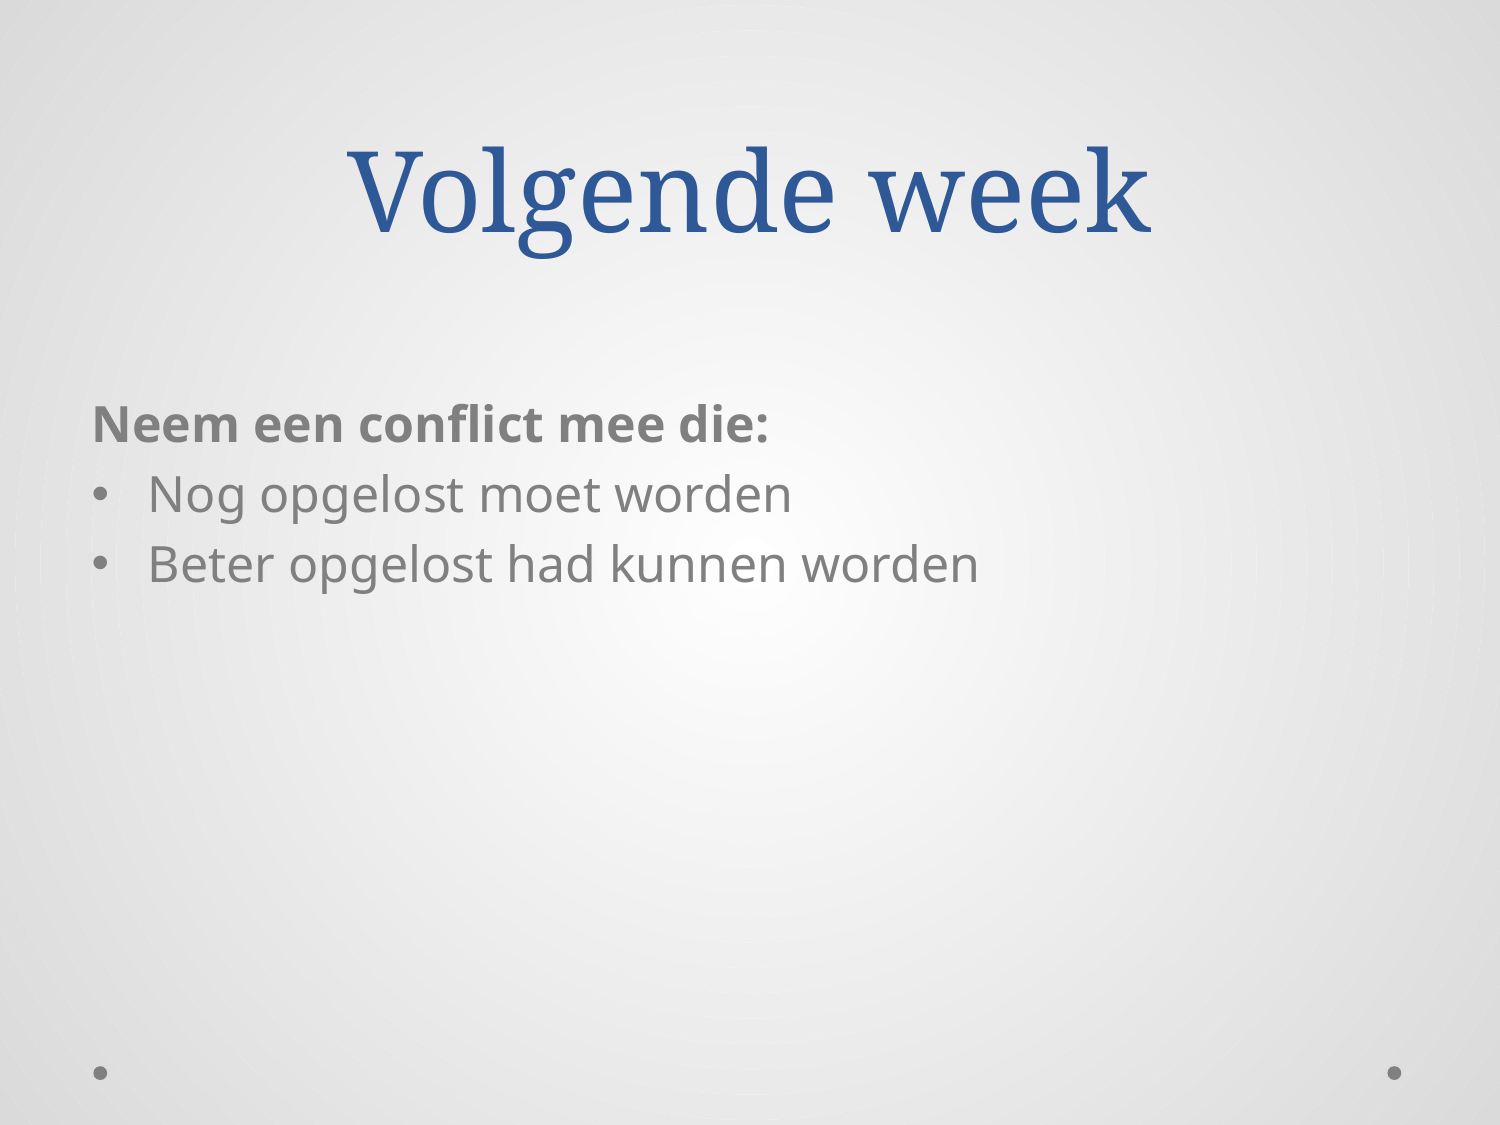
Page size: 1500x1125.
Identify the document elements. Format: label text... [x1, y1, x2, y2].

list Neem een conflict mee die: Nog opgelost moet worden Beter opgelost had kunnen worden [76, 385, 1425, 1005]
title Volgende week [75, 0, 1425, 263]
